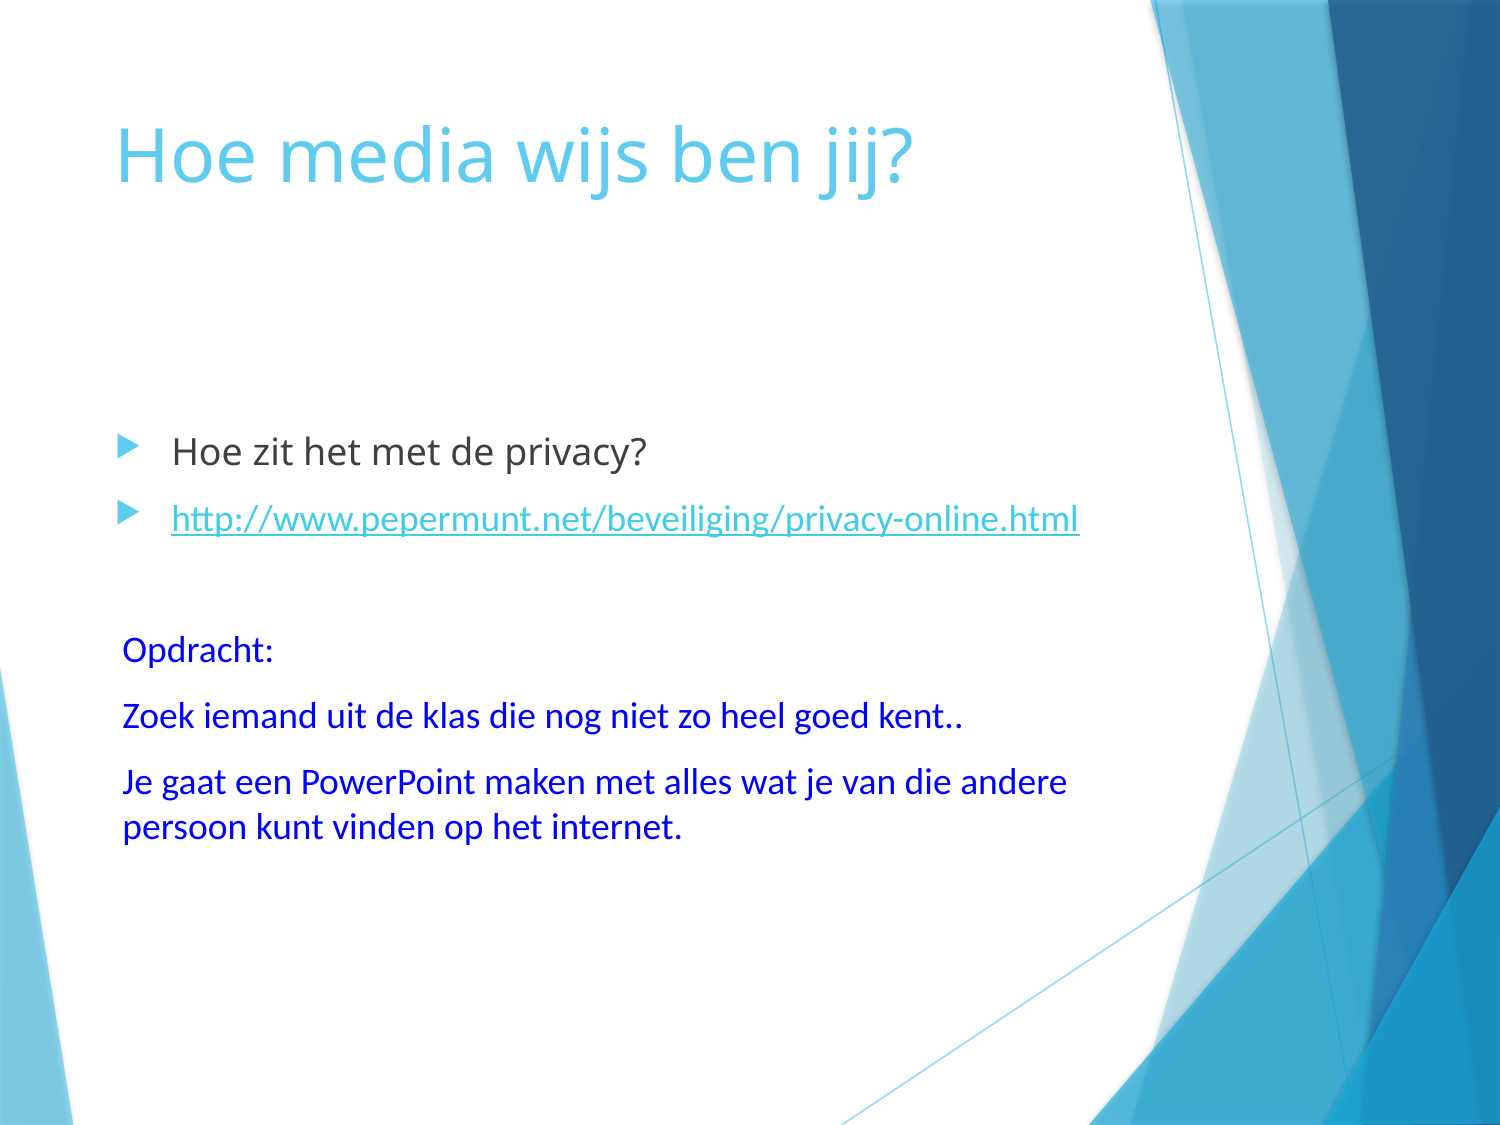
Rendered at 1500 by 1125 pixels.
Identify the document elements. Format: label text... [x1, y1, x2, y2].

list Hoe zit het met de privacy? http://www.pepermunt.net/beveiliging/privacy-online.html Opdracht: Zoek iemand uit de klas die nog niet zo heel goed kent.. Je gaat een PowerPoint maken met alles wat je van die andere persoon kunt vinden op het internet. [99, 354, 1142, 992]
title Hoe media wijs ben jij? [99, 99, 1142, 317]
